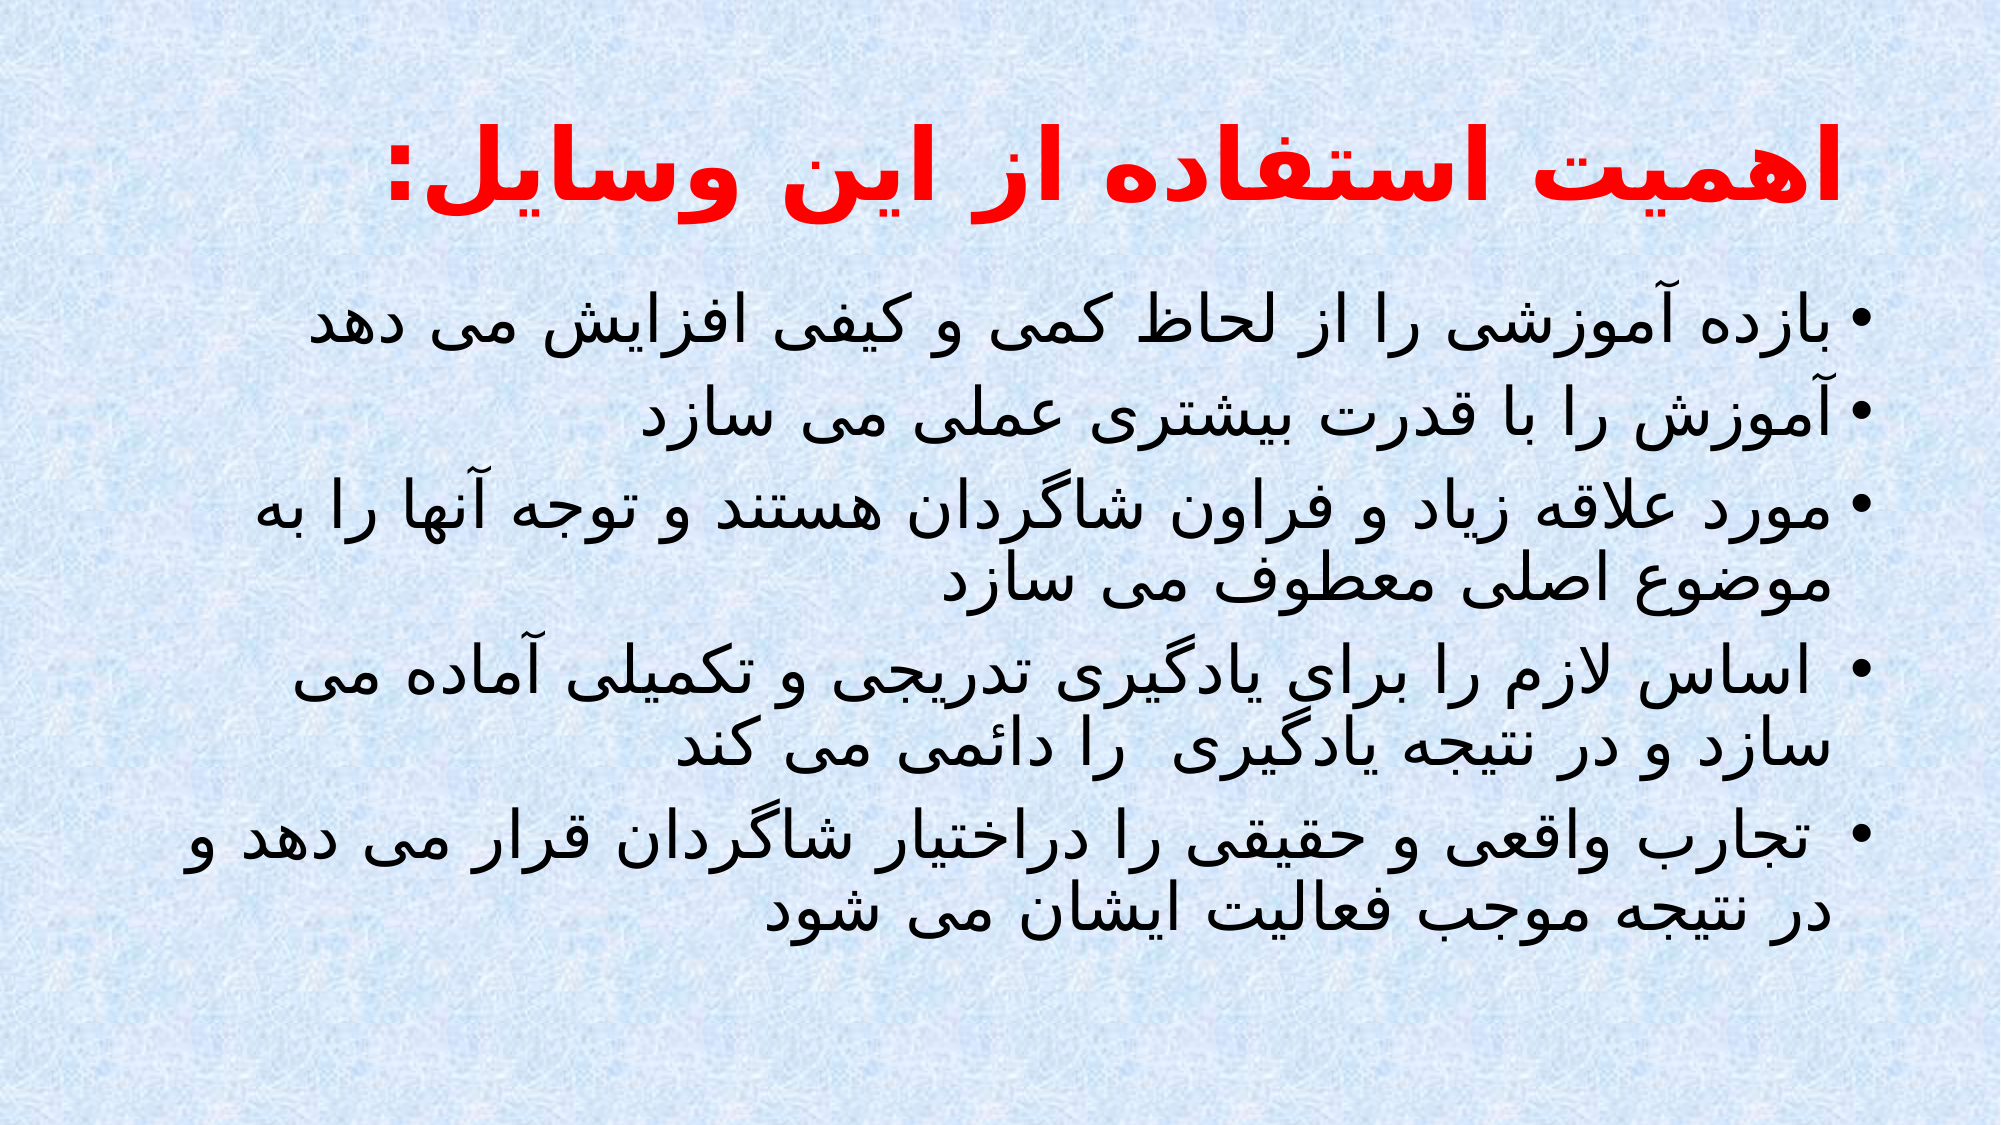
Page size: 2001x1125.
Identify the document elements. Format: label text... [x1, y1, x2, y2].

picture [0, 0, 2001, 1125]
title اهمیت استفاده از این وسایل: [137, 59, 1863, 278]
list بازده آموزشی را از لحاظ کمی و کیفی افزایش می دهد آموزش را با قدرت بیشتری عملی می سازد مورد علاقه زیاد و فراون شاگردان هستند و توجه آنها را به موضوع اصلی معطوف می سازد اساس لازم را برای یادگیری تدریجی و تکمیلی آماده می سازد و در نتیجه یادگیری را دائمی می کند تجارب واقعی و حقیقی را دراختیار شاگردان قرار می دهد و در نتیجه موجب فعالیت ایشان می شود [163, 277, 1889, 992]
